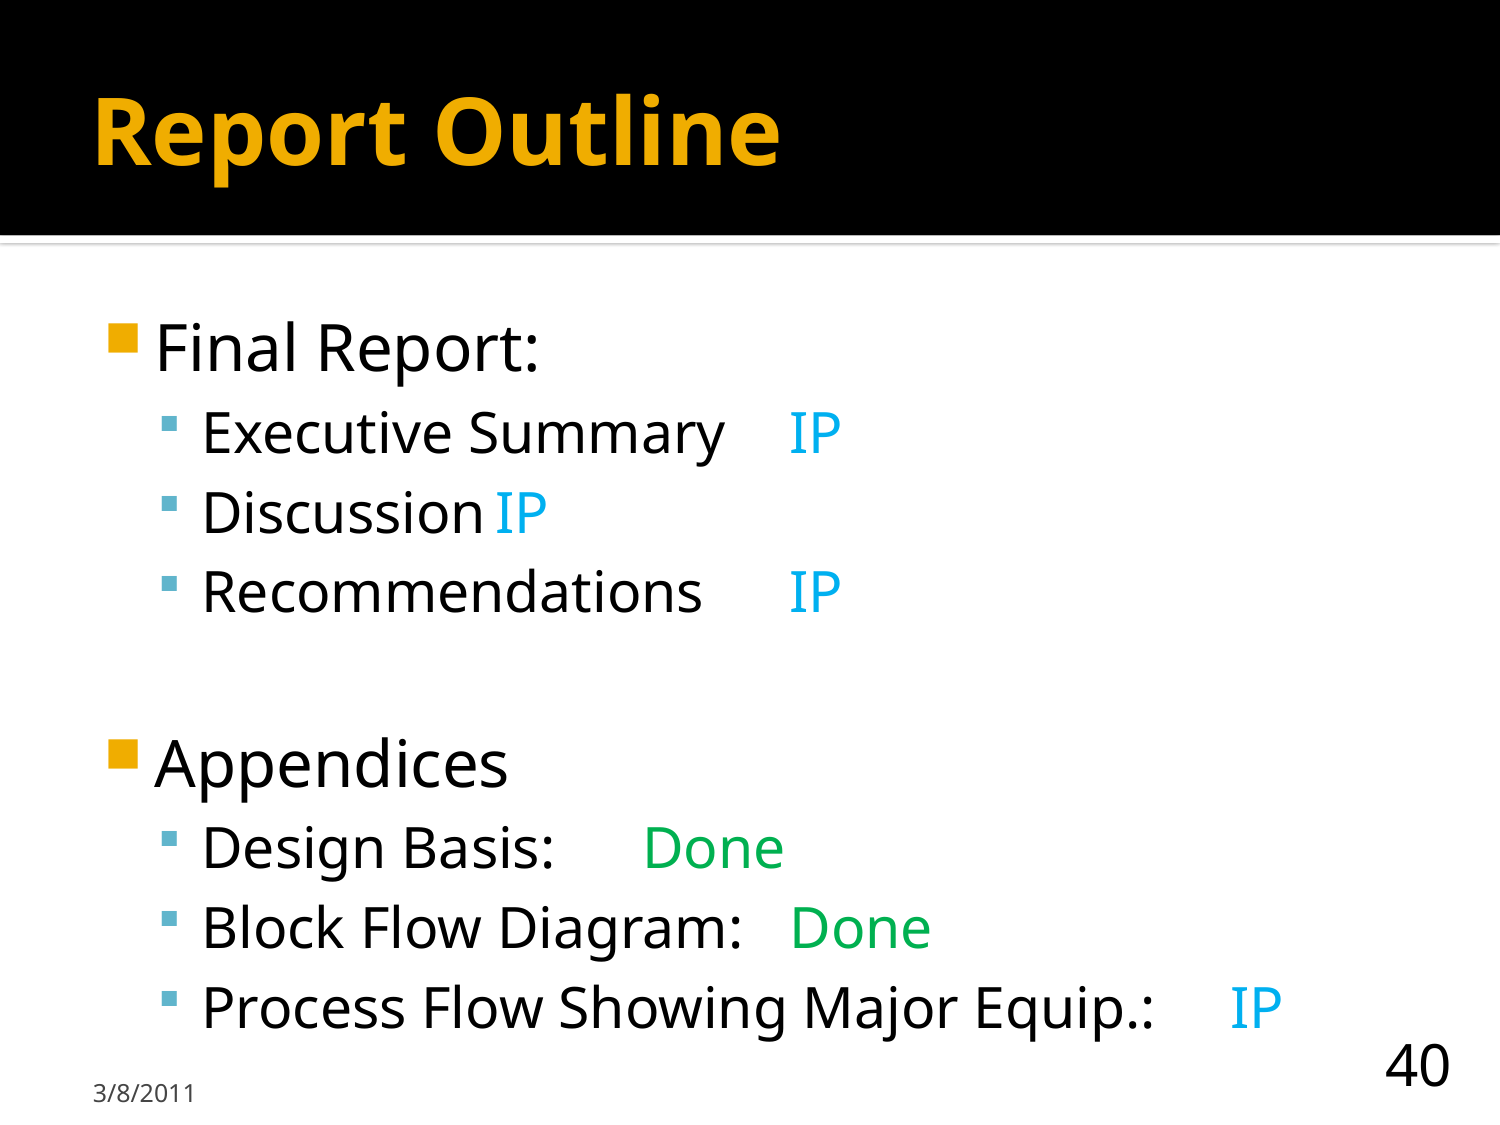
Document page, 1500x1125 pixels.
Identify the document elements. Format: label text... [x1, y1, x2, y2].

title Report Outline [75, 25, 1425, 231]
slide_number 40 [1345, 1062, 1467, 1108]
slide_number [75, 1062, 425, 1108]
list Final Report: Executive Summary IP Discussion IP Recommendations IP Appendices Design Basis: Done Block Flow Diagram: Done Process Flow Showing Major Equip.: IP [75, 291, 1425, 1050]
